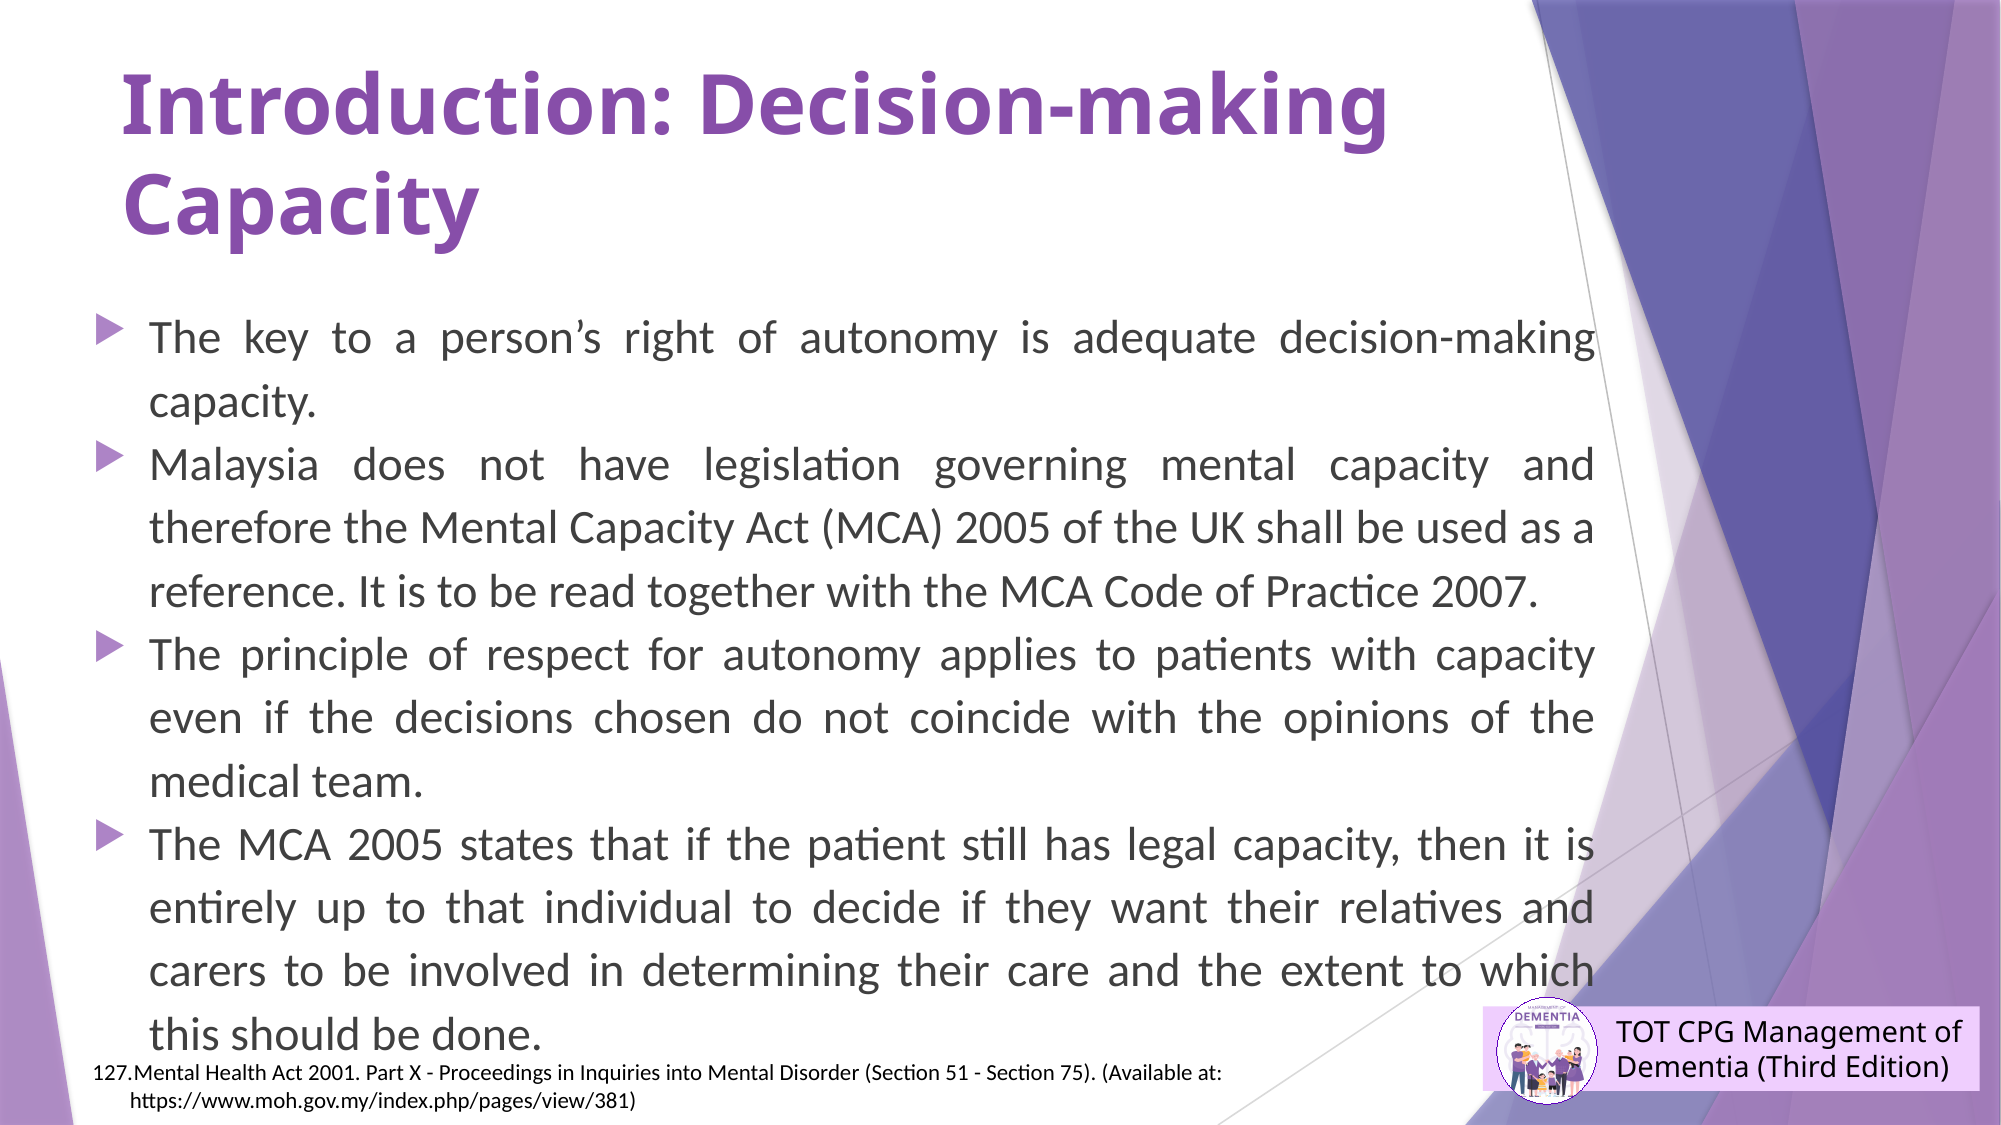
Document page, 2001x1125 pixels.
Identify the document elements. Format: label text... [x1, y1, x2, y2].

list The key to a person’s right of autonomy is adequate decision-making capacity. Malaysia does not have legislation governing mental capacity and therefore the Mental Capacity Act (MCA) 2005 of the UK shall be used as a reference. It is to be read together with the MCA Code of Practice 2007. The principle of respect for autonomy applies to patients with capacity even if the decisions chosen do not coincide with the opinions of the medical team. The MCA 2005 states that if the patient still has legal capacity, then it is entirely up to that individual to decide if they want their relatives and carers to be involved in determining their care and the extent to which this should be done. [77, 292, 1614, 1125]
title Introduction: Decision-making Capacity [106, 43, 1417, 164]
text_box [1482, 996, 1981, 1105]
text_box Mental Health Act 2001. Part X - Proceedings in Inquiries into Mental Disorder (Section 51 - Section 75). (Available at: https://www.moh.gov.my/index.php/pages/view/381) [77, 1050, 1444, 1121]
